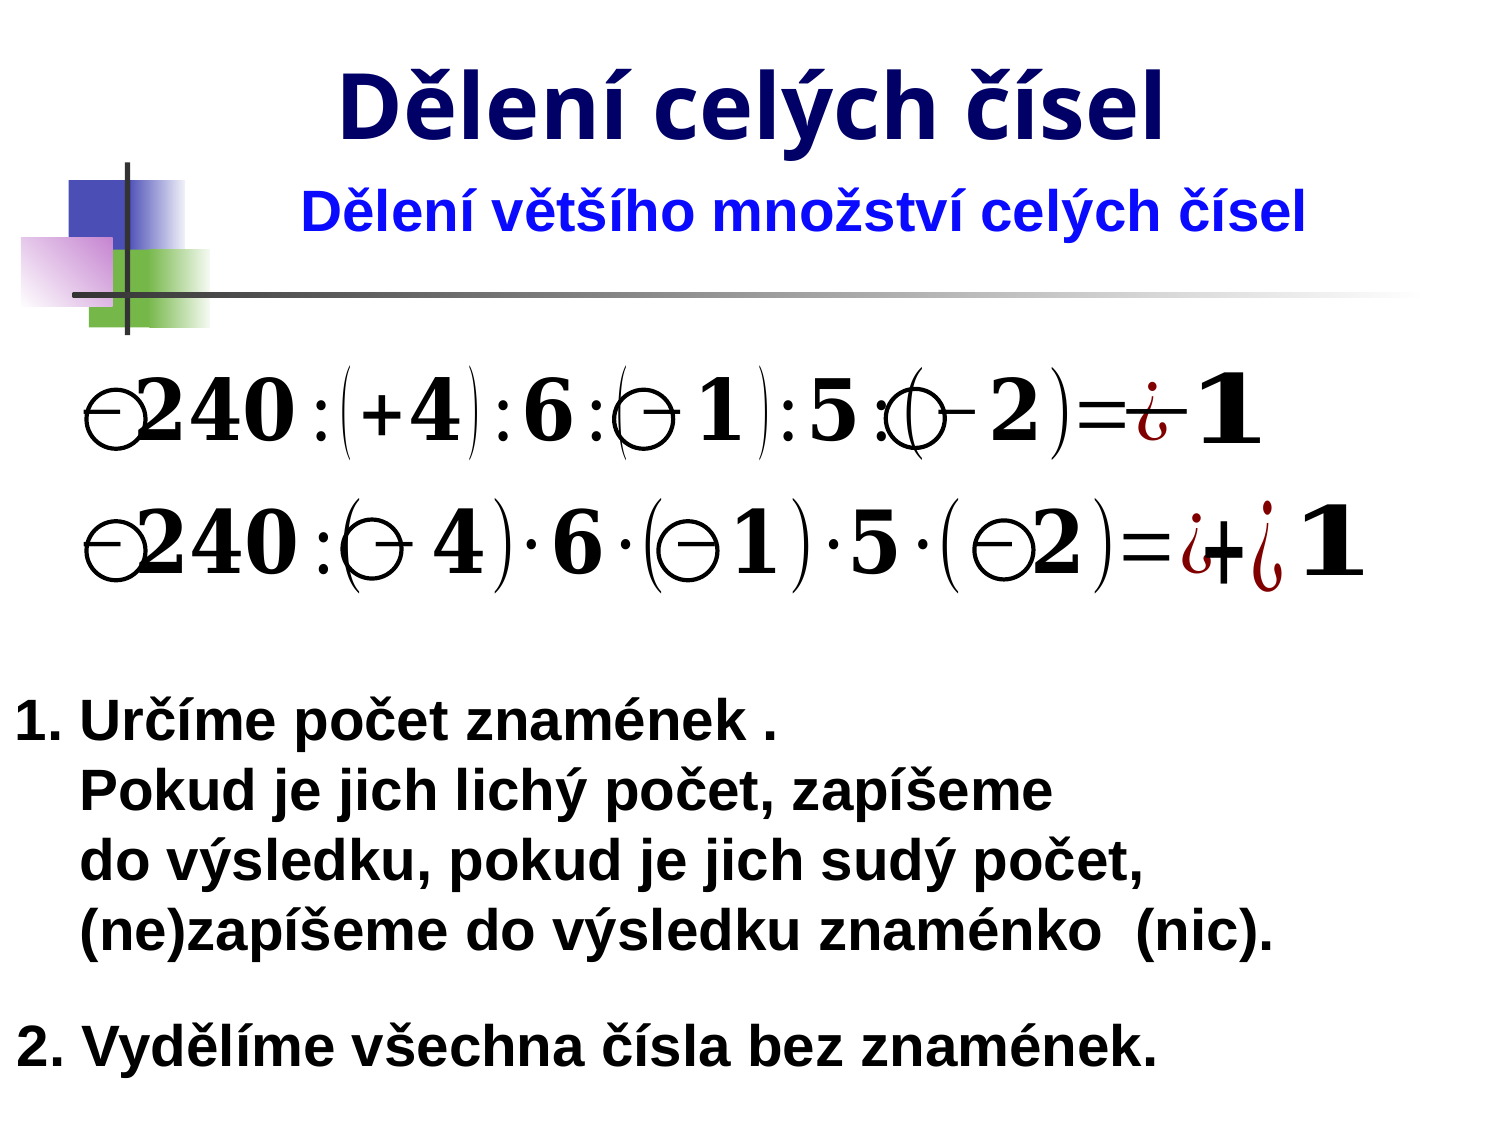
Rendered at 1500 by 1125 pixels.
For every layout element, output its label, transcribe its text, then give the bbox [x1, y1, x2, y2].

text_box [885, 388, 945, 448]
text_box [342, 519, 402, 579]
text_box Dělení většího množství celých čísel [218, 166, 1392, 251]
text_box [974, 520, 1034, 580]
text_box [658, 521, 718, 581]
text_box [614, 389, 674, 449]
title Dělení celých čísel [1, 55, 1500, 166]
text_box [86, 389, 146, 449]
text_box [86, 521, 146, 581]
text_box 2. Vydělíme všechna čísla bez znamének. [2, 977, 1500, 1108]
